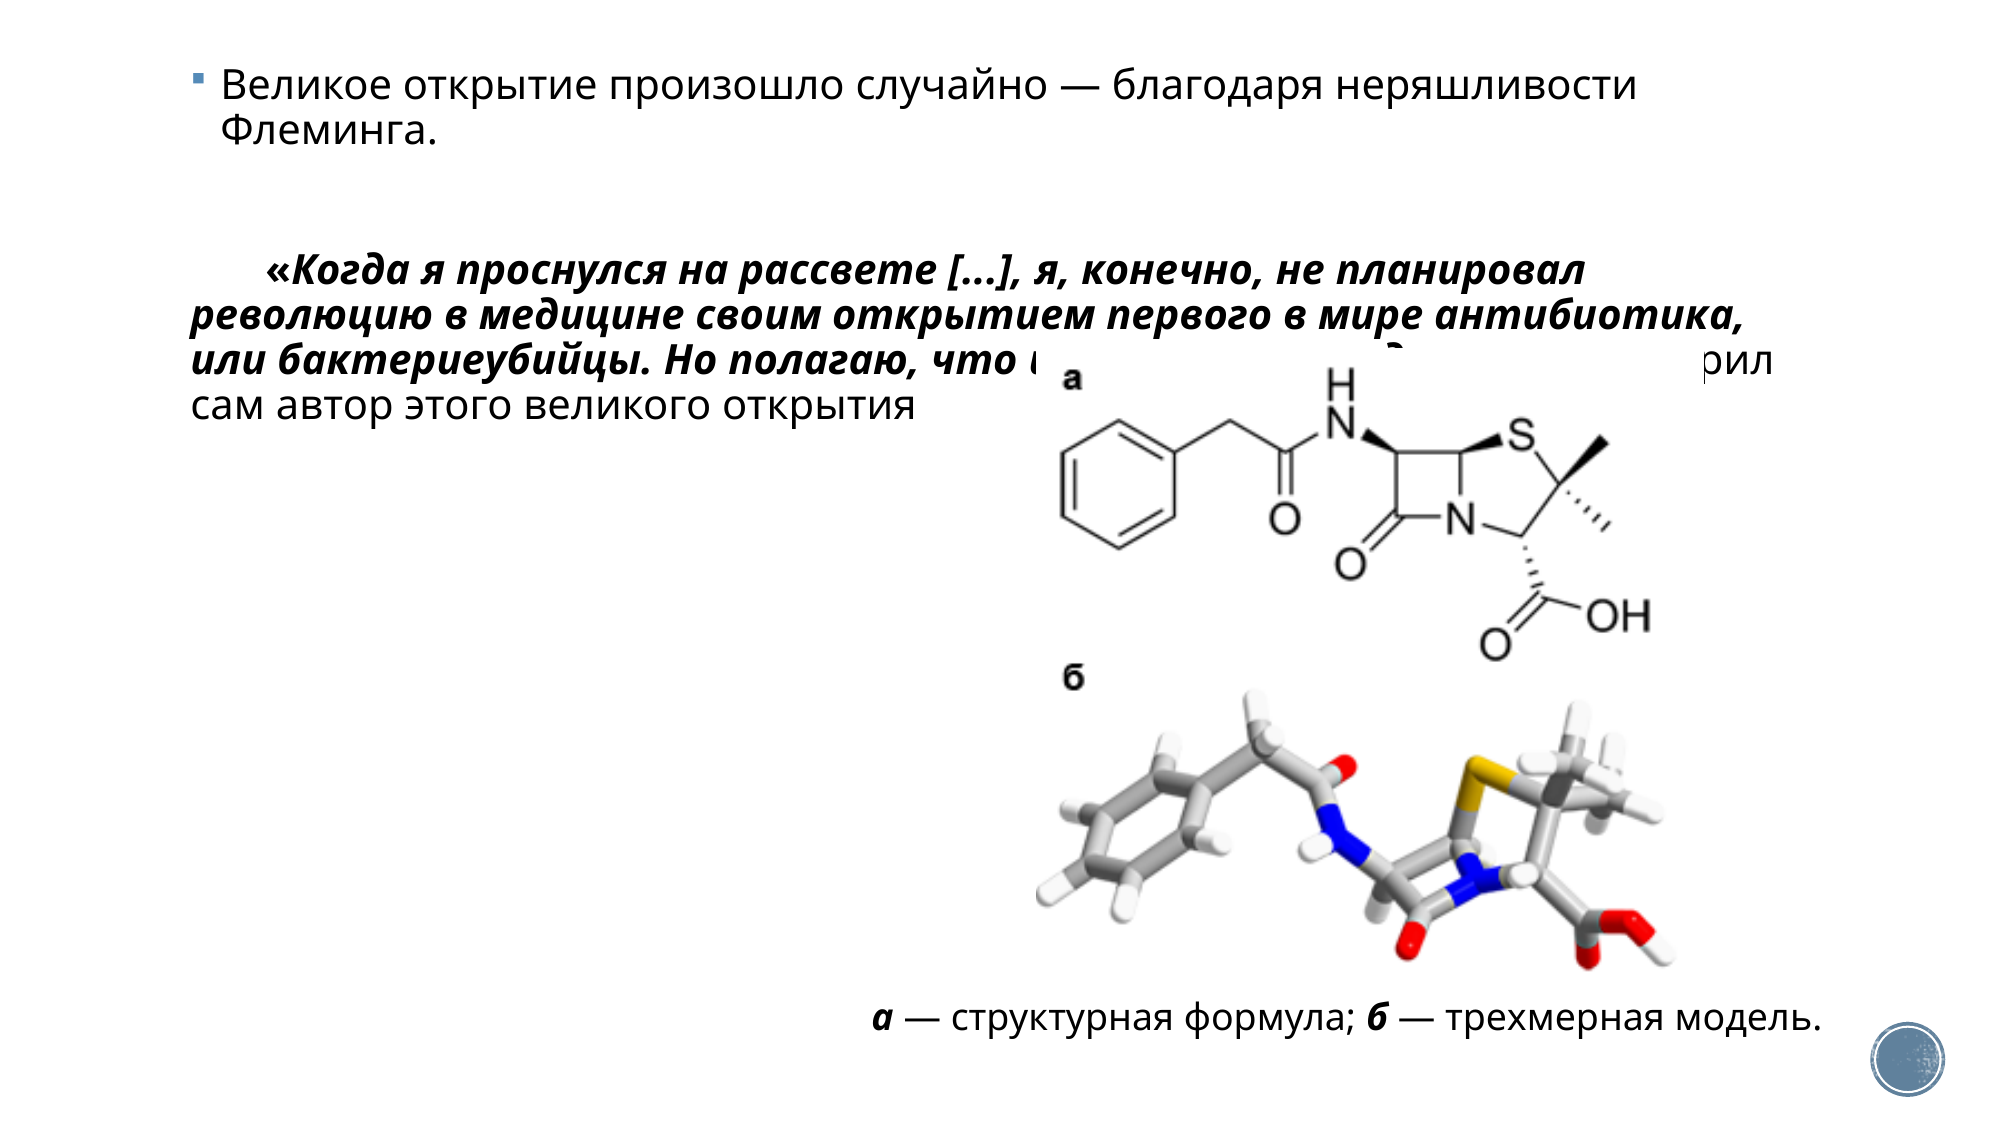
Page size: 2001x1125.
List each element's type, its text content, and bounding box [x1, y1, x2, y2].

list Великое открытие произошло случайно — благодаря неряшливости Флеминга. «Когда я проснулся на рассвете [...], я, конечно, не планировал революцию в медицине своим открытием первого в мире антибиотика, или бактериеубийцы. Но полагаю, что именно это я и сделал», — говорил сам автор этого великого открытия [175, 55, 1826, 1008]
picture [1036, 348, 1704, 1015]
text_box а — структурная формула; б — трехмерная модель. [856, 985, 1838, 1046]
